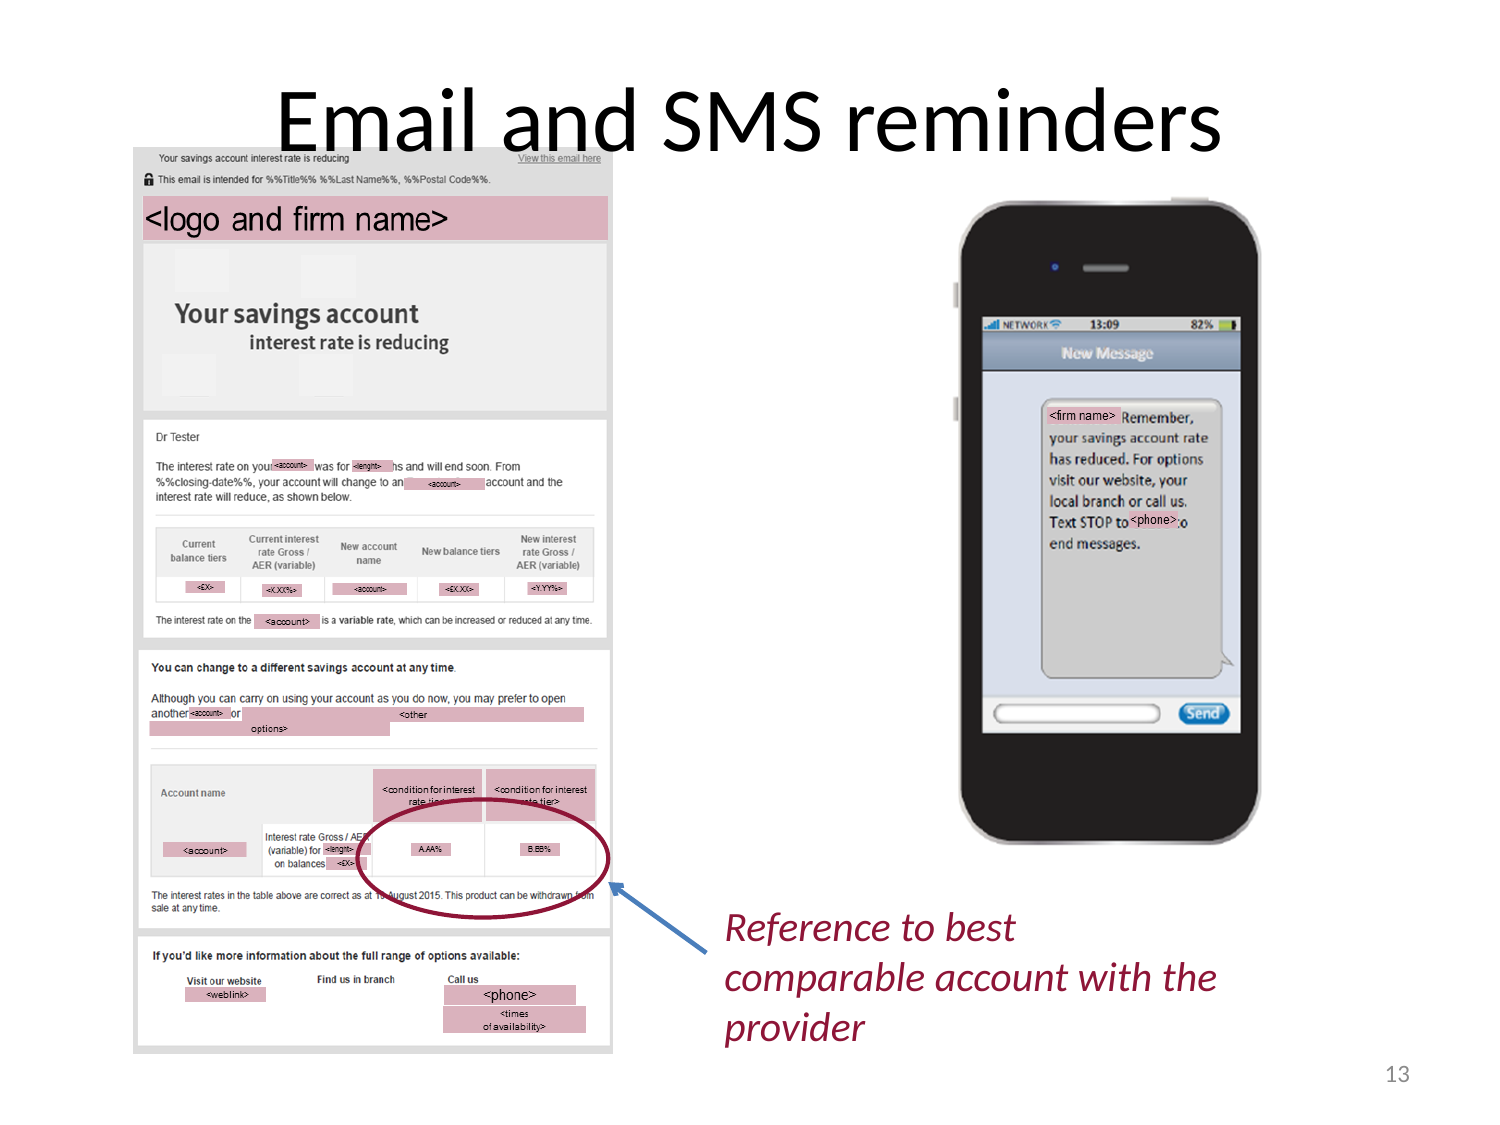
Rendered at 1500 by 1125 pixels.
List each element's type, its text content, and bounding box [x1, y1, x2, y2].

text_box Reference to best comparable account with the provider [709, 892, 1241, 1058]
slide_number 13 [1074, 1042, 1425, 1103]
picture [124, 147, 613, 1055]
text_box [607, 881, 707, 954]
picture [946, 191, 1274, 853]
title Email and SMS reminders [117, 47, 1383, 237]
